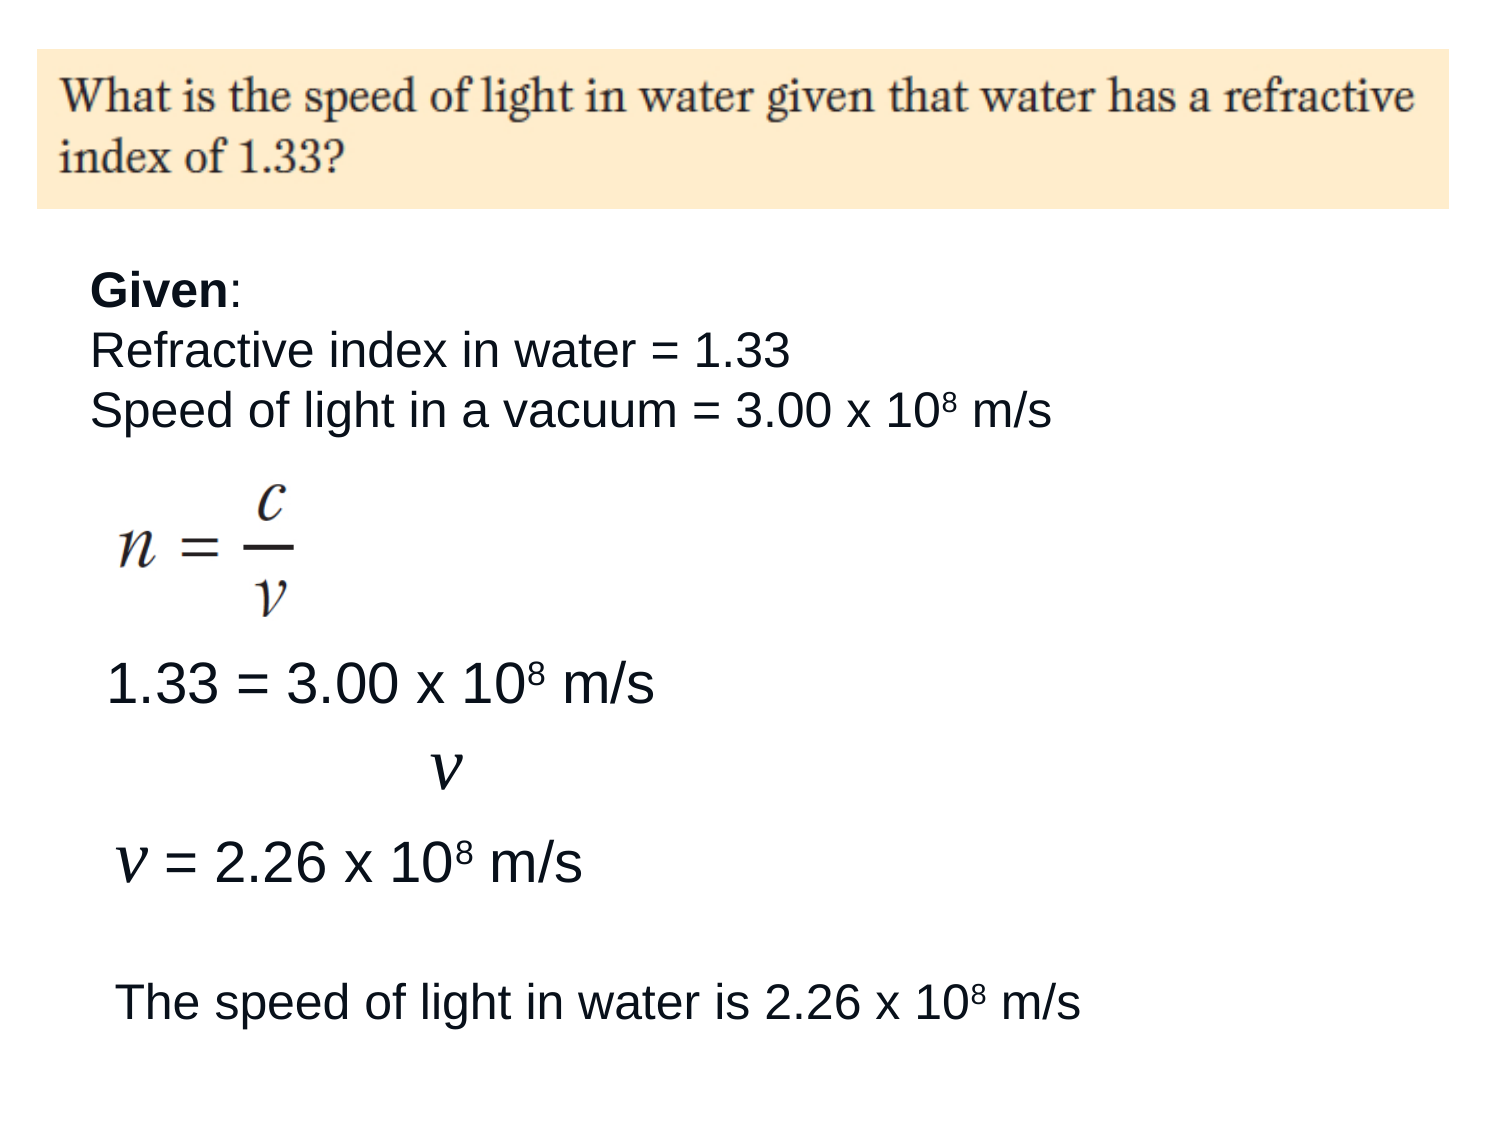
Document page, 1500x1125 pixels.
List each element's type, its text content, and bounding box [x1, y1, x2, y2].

text_box The speed of light in water is 2.26 x 108 m/s [99, 962, 1225, 1038]
text_box v = 2.26 x 108 m/s [99, 822, 675, 905]
text_box Given: Refractive index in water = 1.33 Speed of light in a vacuum = 3.00 x 108 m/s [75, 249, 1163, 445]
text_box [62, 637, 701, 813]
picture [37, 49, 1449, 209]
picture [99, 449, 325, 637]
